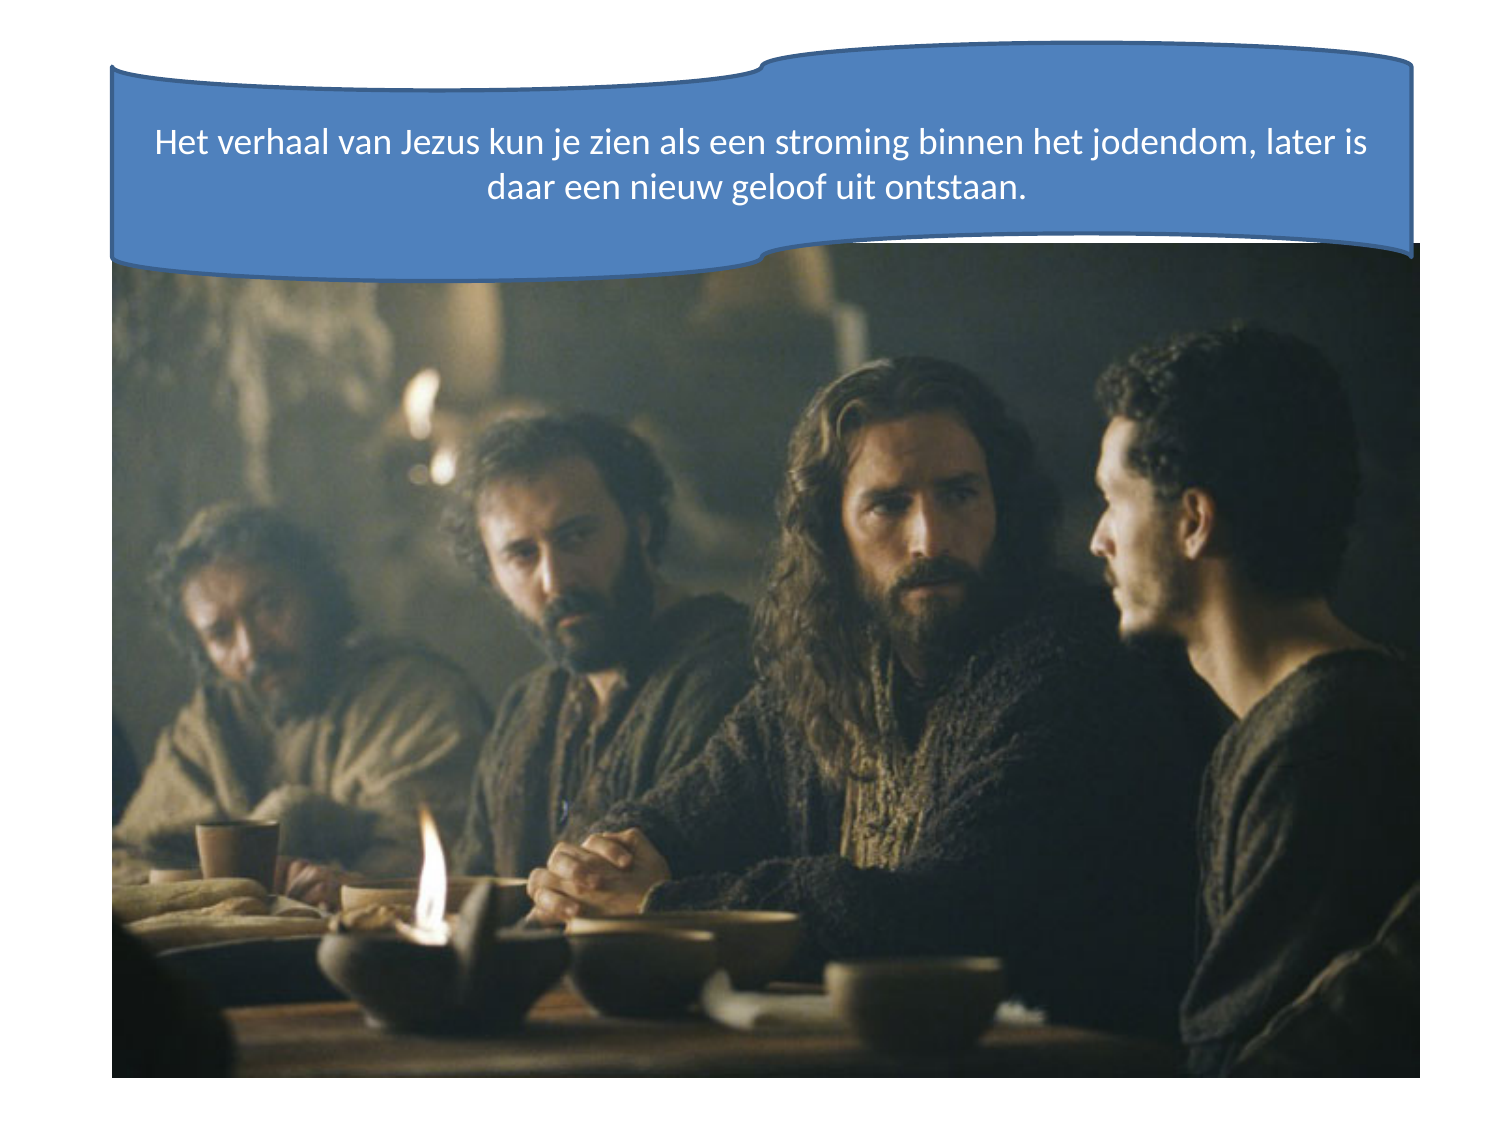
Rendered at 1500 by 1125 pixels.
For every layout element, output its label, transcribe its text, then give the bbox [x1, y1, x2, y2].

picture [111, 243, 1421, 1078]
text_box Het verhaal van Jezus kun je zien als een stroming binnen het jodendom, later is daar een nieuw geloof uit ontstaan. [109, 40, 1414, 243]
